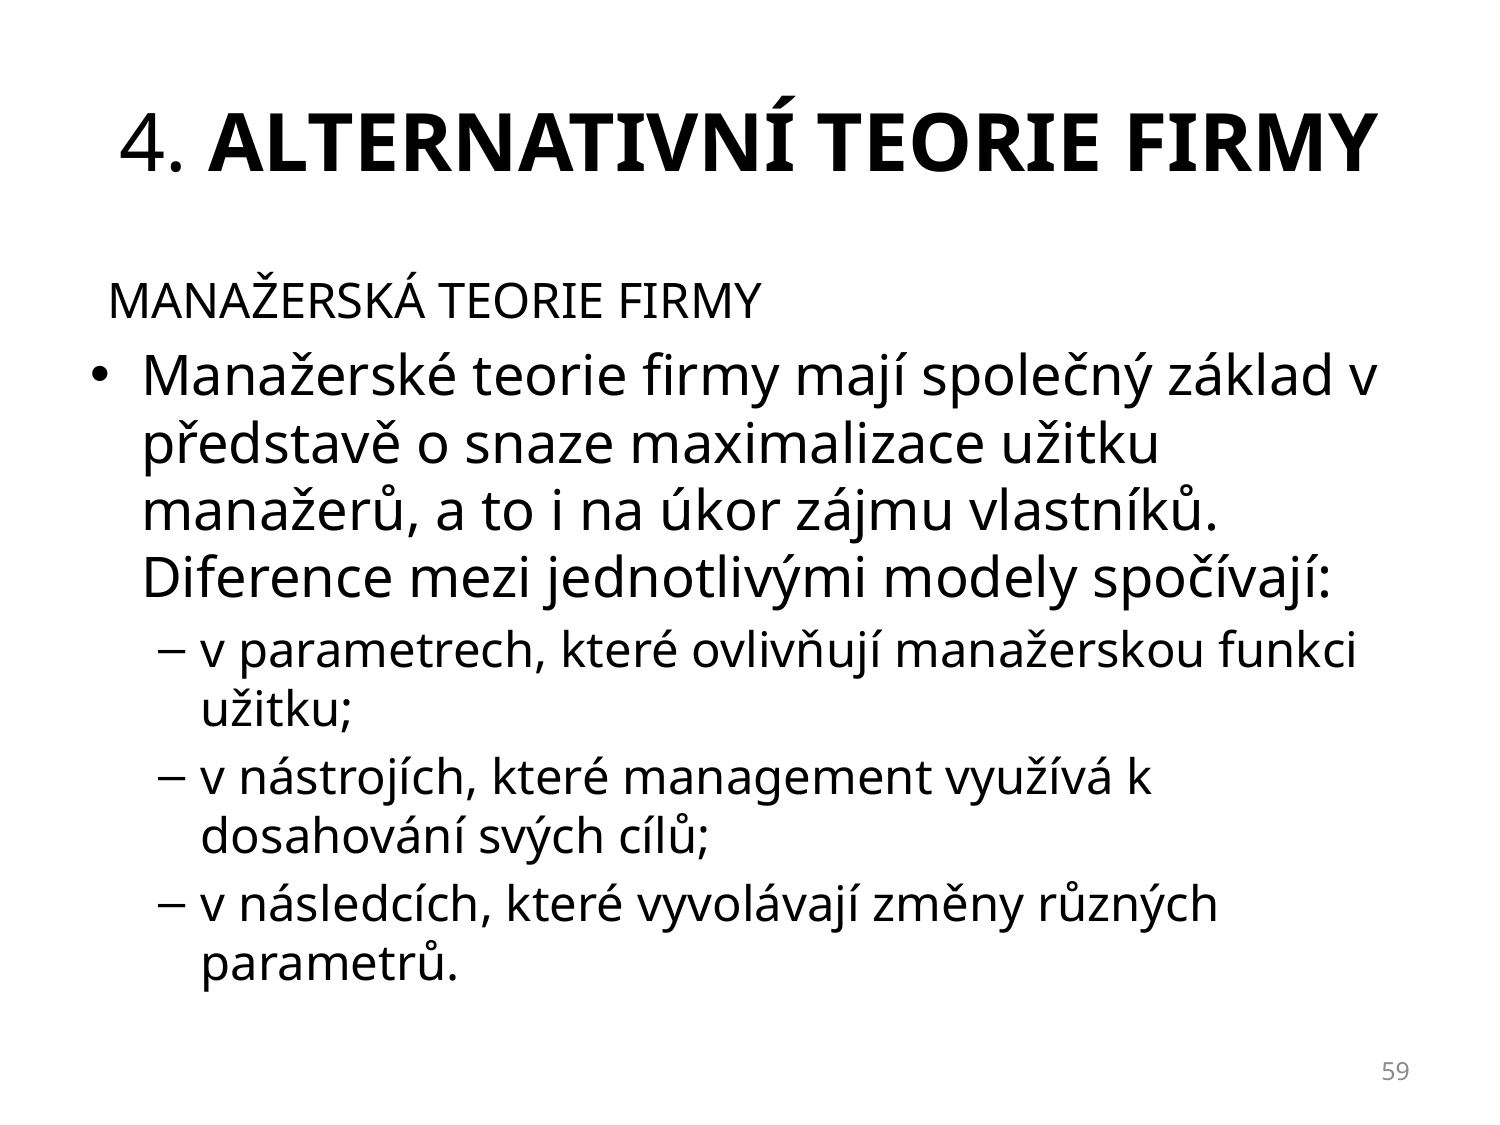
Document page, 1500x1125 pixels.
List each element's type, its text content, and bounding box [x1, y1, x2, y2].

slide_number 59 [1074, 1042, 1425, 1103]
list MANAŽERSKÁ TEORIE FIRMY Manažerské teorie firmy mají společný základ v představě o snaze maximalizace užitku manažerů, a to i na úkor zájmu vlastníků. Diference mezi jednotlivými modely spočívají: v parametrech, které ovlivňují manažerskou funkci užitku; v nástrojích, které management využívá k dosahování svých cílů; v následcích, které vyvolávají změny různých parametrů. [75, 262, 1425, 1005]
title 4. ALTERNATIVNÍ TEORIE FIRMY [75, 45, 1425, 233]
